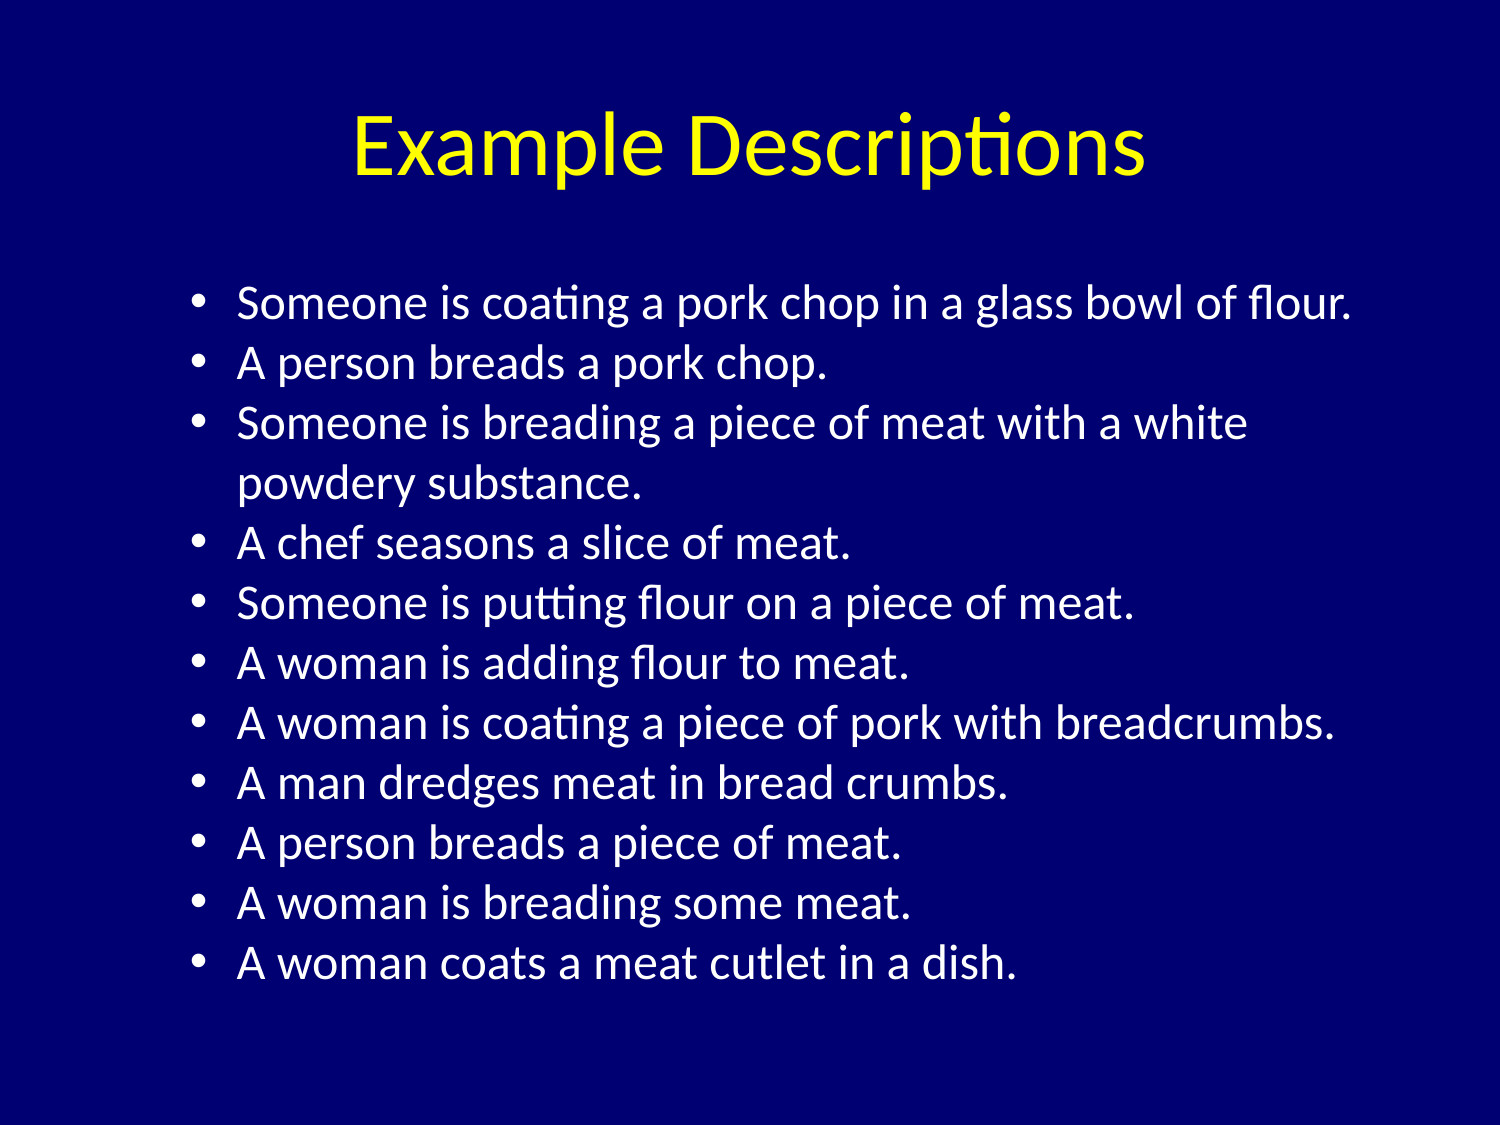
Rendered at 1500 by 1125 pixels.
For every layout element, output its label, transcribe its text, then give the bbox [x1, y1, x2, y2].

title Example Descriptions [75, 45, 1425, 233]
text_box Someone is coating a pork chop in a glass bowl of flour. A person breads a pork chop. Someone is breading a piece of meat with a white powdery substance. A chef seasons a slice of meat. Someone is putting flour on a piece of meat. A woman is adding flour to meat. A woman is coating a piece of pork with breadcrumbs. A man dredges meat in bread crumbs. A person breads a piece of meat. A woman is breading some meat. A woman coats a meat cutlet in a dish. [174, 262, 1413, 998]
